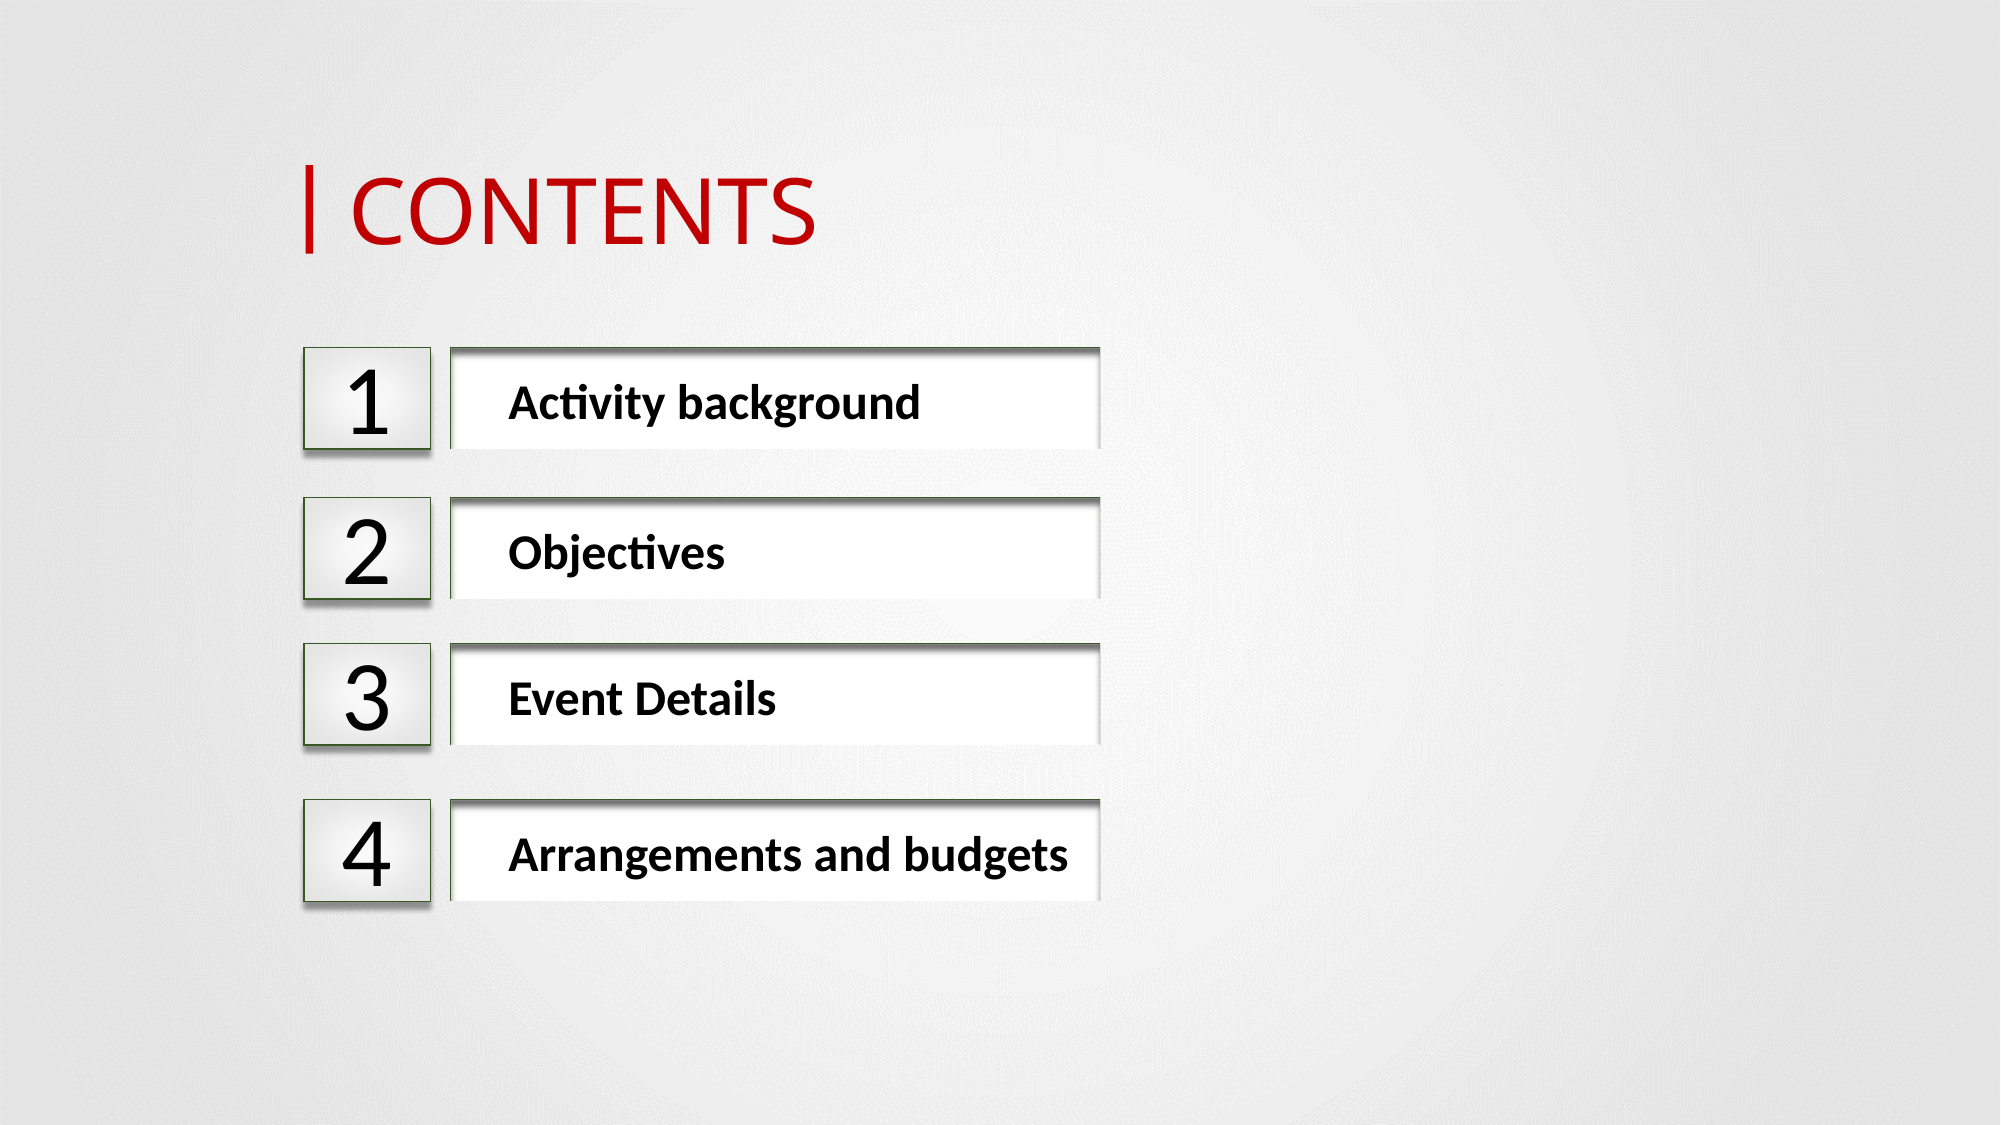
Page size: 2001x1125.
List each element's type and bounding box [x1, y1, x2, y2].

picture [0, 0, 2001, 1125]
text_box [295, 622, 1101, 760]
text_box [295, 476, 1101, 614]
text_box [295, 326, 1101, 464]
text_box [295, 778, 1292, 916]
text_box [305, 145, 907, 272]
